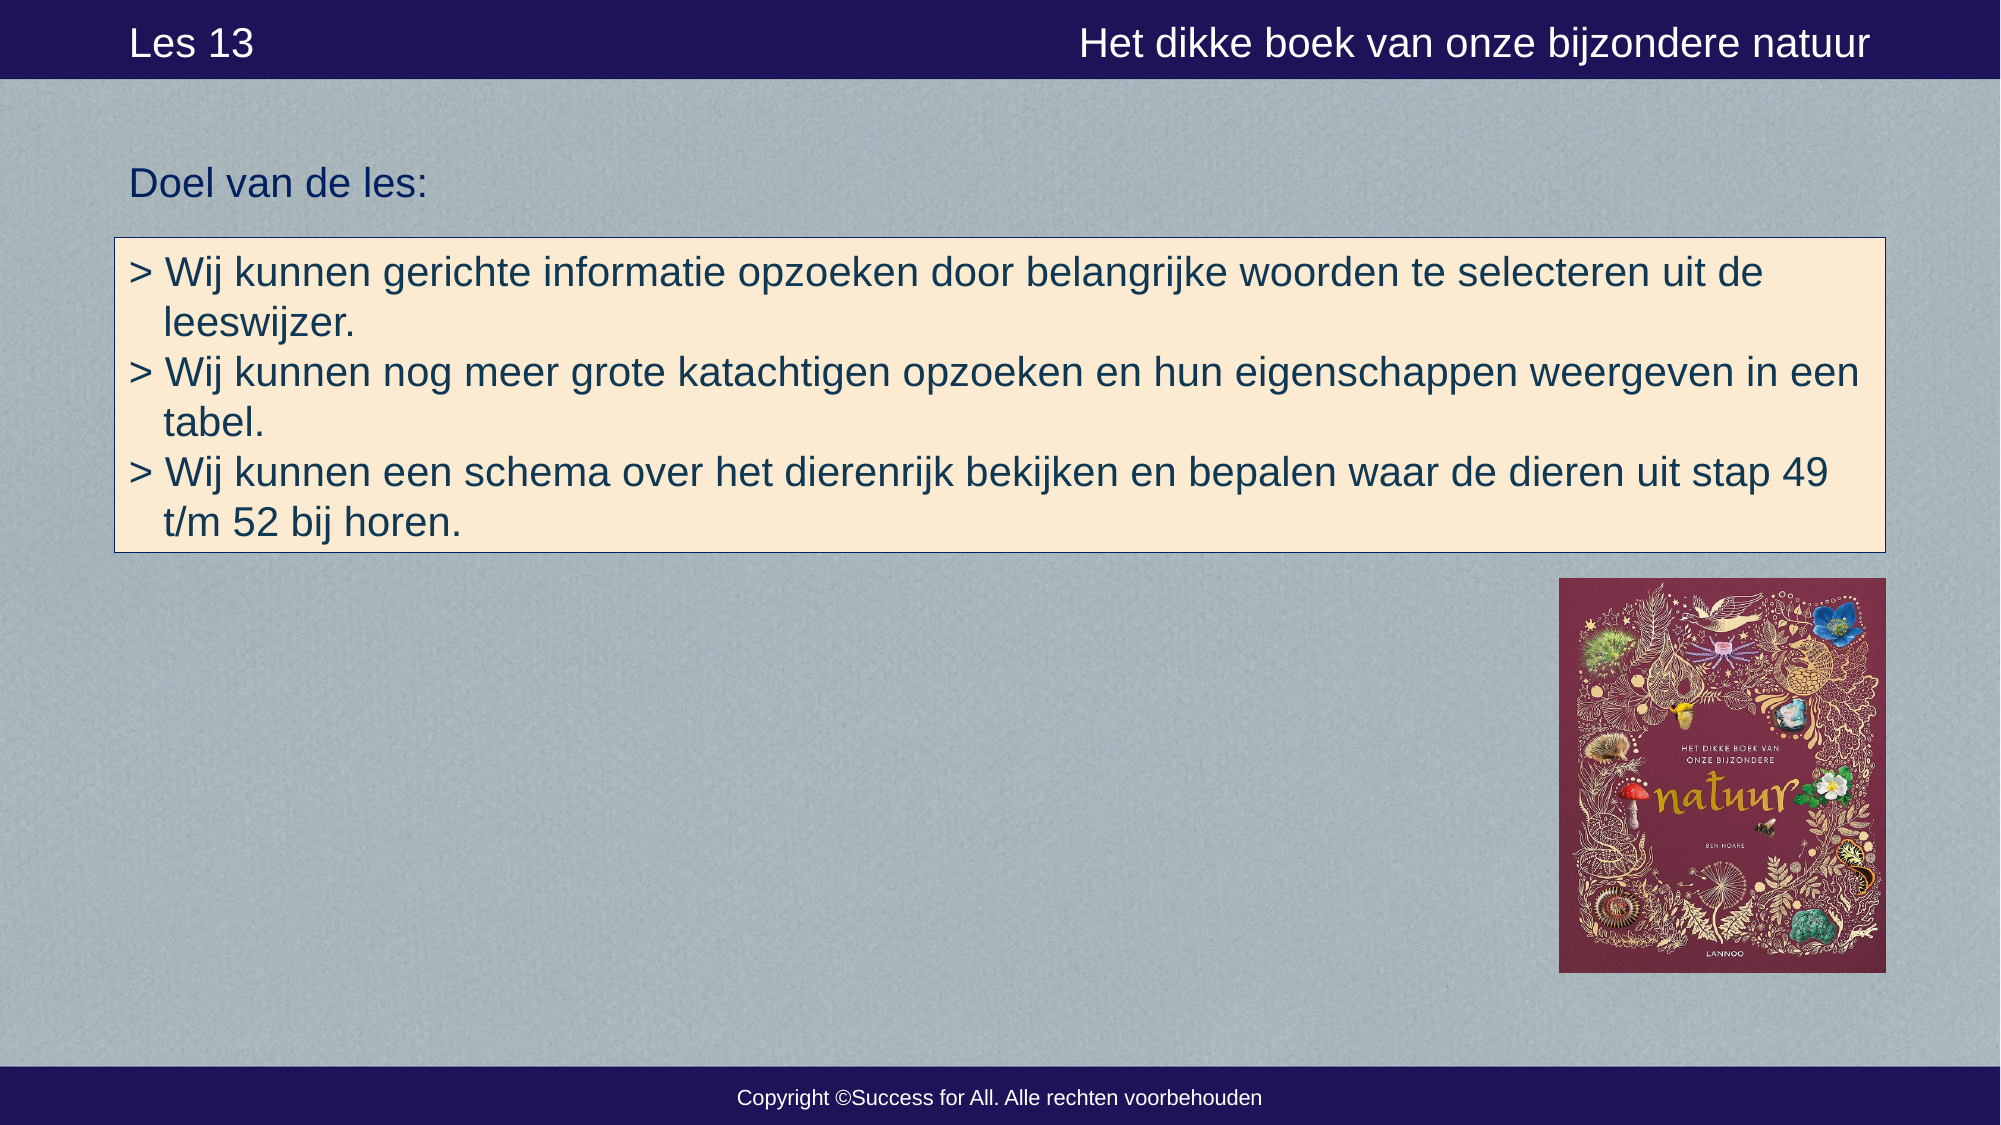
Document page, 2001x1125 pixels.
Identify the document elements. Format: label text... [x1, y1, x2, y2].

text_box Les 13 [114, 8, 354, 73]
text_box Copyright ©Success for All. Alle rechten voorbehouden [0, 1076, 2000, 1125]
text_box Doel van de les: [113, 148, 1635, 214]
text_box > Wij kunnen gerichte informatie opzoeken door belangrijke woorden te selecteren uit de leeswijzer. > Wij kunnen nog meer grote katachtigen opzoeken en hun eigenschappen weergeven in een tabel. > Wij kunnen een schema over het dierenrijk bekijken en bepalen waar de dieren uit stap 49 t/m 52 bij horen. [114, 237, 1886, 553]
text_box Het dikke boek van onze bijzondere natuur [999, 8, 1886, 73]
picture [0, 0, 2001, 1125]
